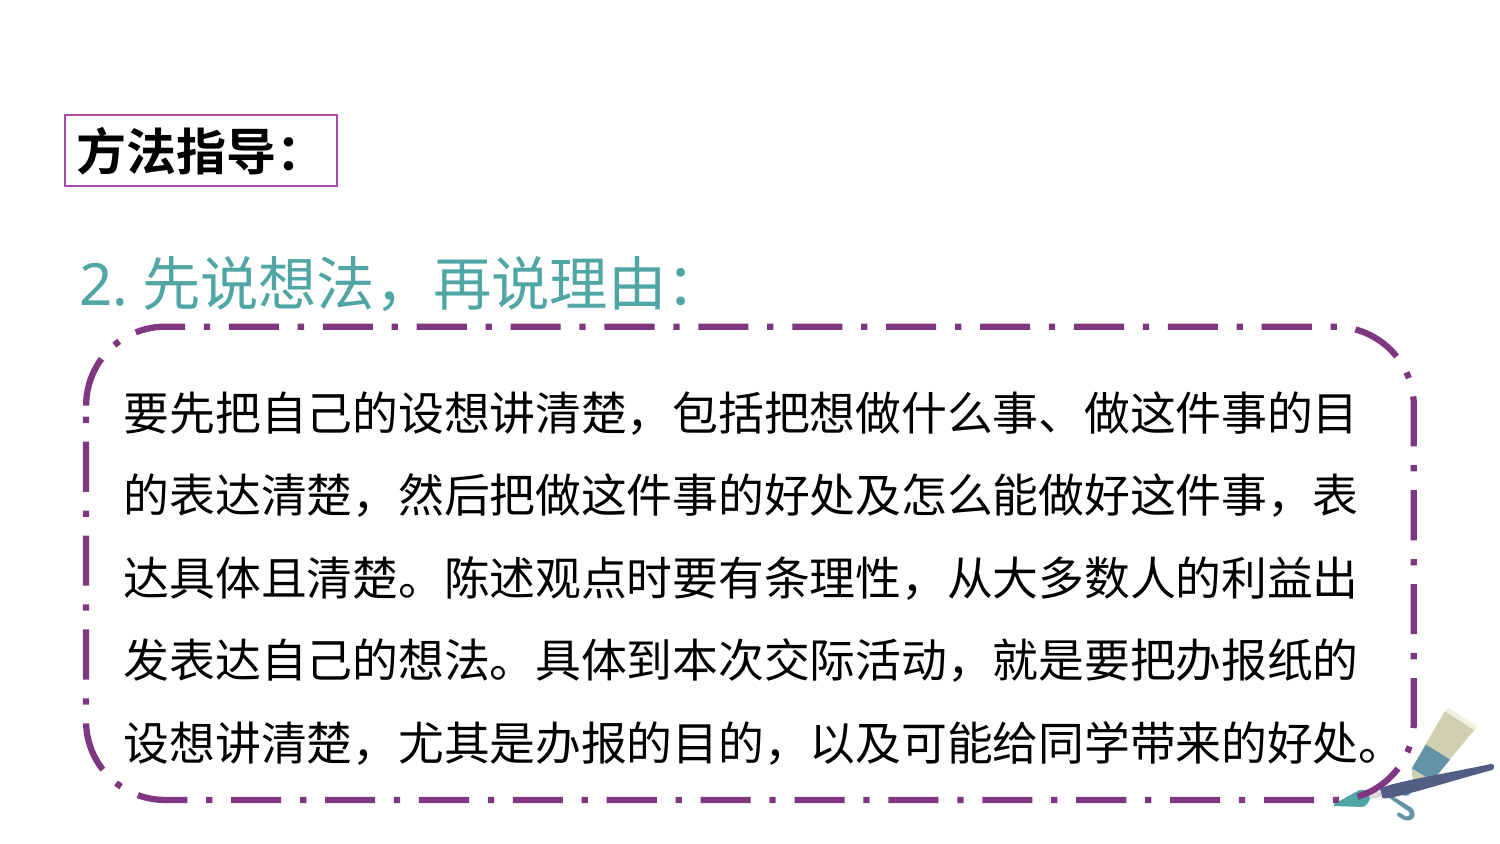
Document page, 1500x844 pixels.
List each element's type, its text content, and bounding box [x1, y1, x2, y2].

text_box 方法指导： [64, 114, 338, 187]
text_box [1358, 708, 1481, 844]
text_box 2.先说想法，再说理由： [64, 204, 1140, 325]
text_box 要先把自己的设想讲清楚，包括把想做什么事、做这件事的目的表达清楚，然后把做这件事的好处及怎么能做好这件事，表达具体且清楚。陈述观点时要有条理性，从大多数人的利益出发表达自己的想法。具体到本次交际活动，就是要把办报纸的设想讲清楚，尤其是办报的目的，以及可能给同学带来的好处。 [86, 326, 1414, 800]
